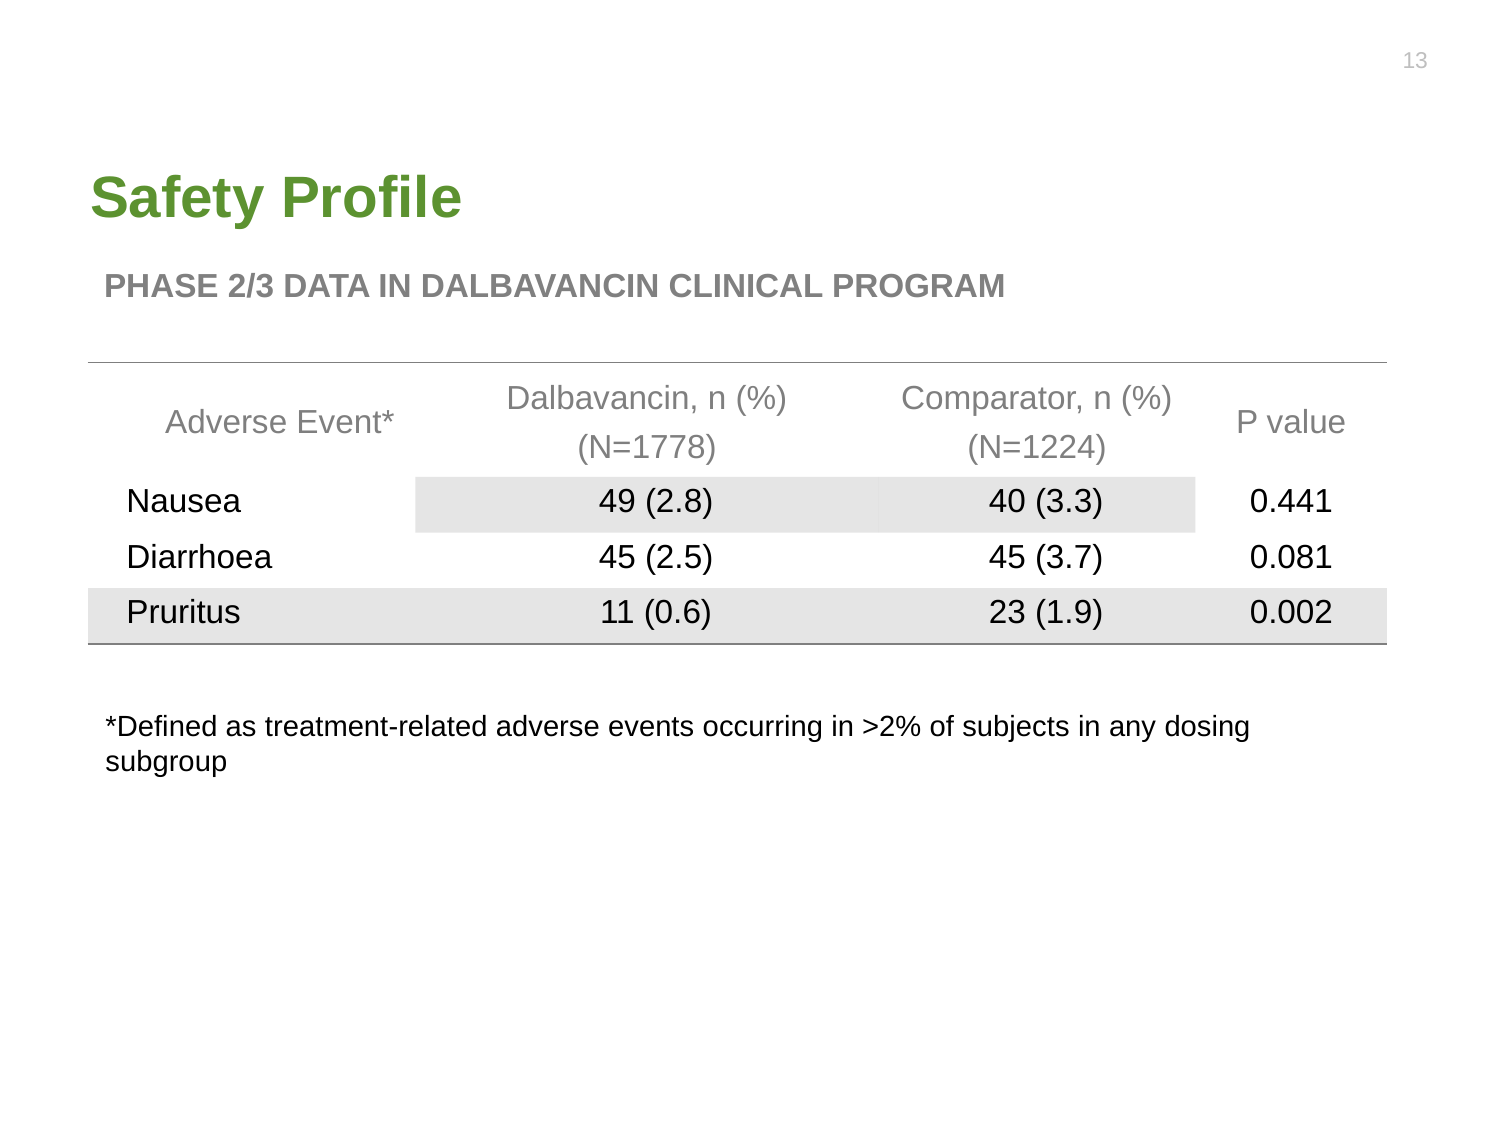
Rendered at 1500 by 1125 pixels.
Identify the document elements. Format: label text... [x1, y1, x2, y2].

table_header Dalbavancin, n (%) (N=1778) [415, 363, 879, 477]
table_cell 11 (0.6) [415, 588, 879, 643]
table_cell 0.081 [1195, 533, 1387, 588]
table_cell 45 (3.7) [879, 533, 1195, 588]
text_box 13 [1278, 38, 1443, 81]
table_cell 0.441 [1195, 477, 1387, 533]
title Safety Profile [75, 108, 1313, 238]
text_box PHASE 2/3 DATA IN DALBAVANCIN CLINICAL PROGRAM [80, 256, 1022, 312]
table_header P value [1195, 363, 1387, 477]
table_cell Pruritus [88, 588, 415, 643]
text_box *Defined as treatment-related adverse events occurring in >2% of subjects in any dosing subgroup [90, 699, 1388, 785]
table_cell Nausea [88, 477, 415, 533]
table_header Comparator, n (%) (N=1224) [879, 363, 1195, 477]
table_cell 23 (1.9) [879, 588, 1195, 643]
table_cell 45 (2.5) [415, 533, 879, 588]
table_cell 0.002 [1195, 588, 1387, 643]
table_cell 49 (2.8) [415, 477, 879, 533]
table_cell Diarrhoea [88, 533, 415, 588]
table_header Adverse Event* [88, 363, 415, 477]
table_cell 40 (3.3) [879, 477, 1195, 533]
